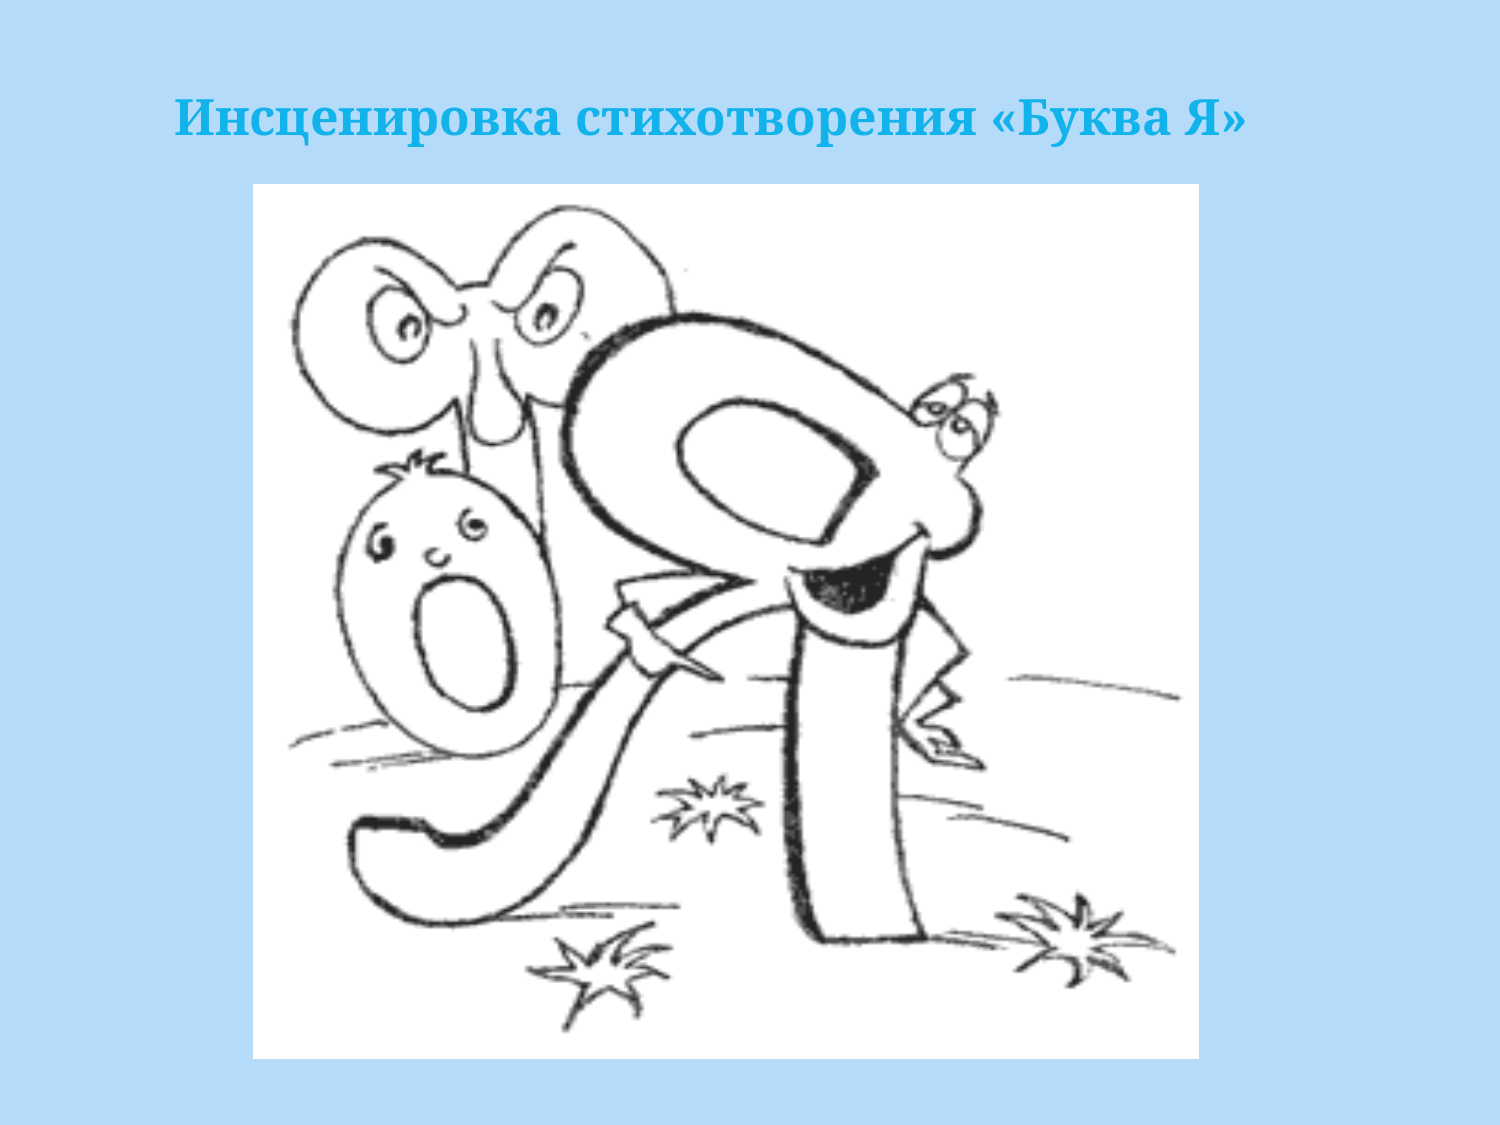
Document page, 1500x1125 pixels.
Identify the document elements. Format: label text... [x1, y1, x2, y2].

picture [253, 184, 1200, 1059]
text_box Инсценировка стихотворения «Буква Я» [159, 78, 1341, 153]
